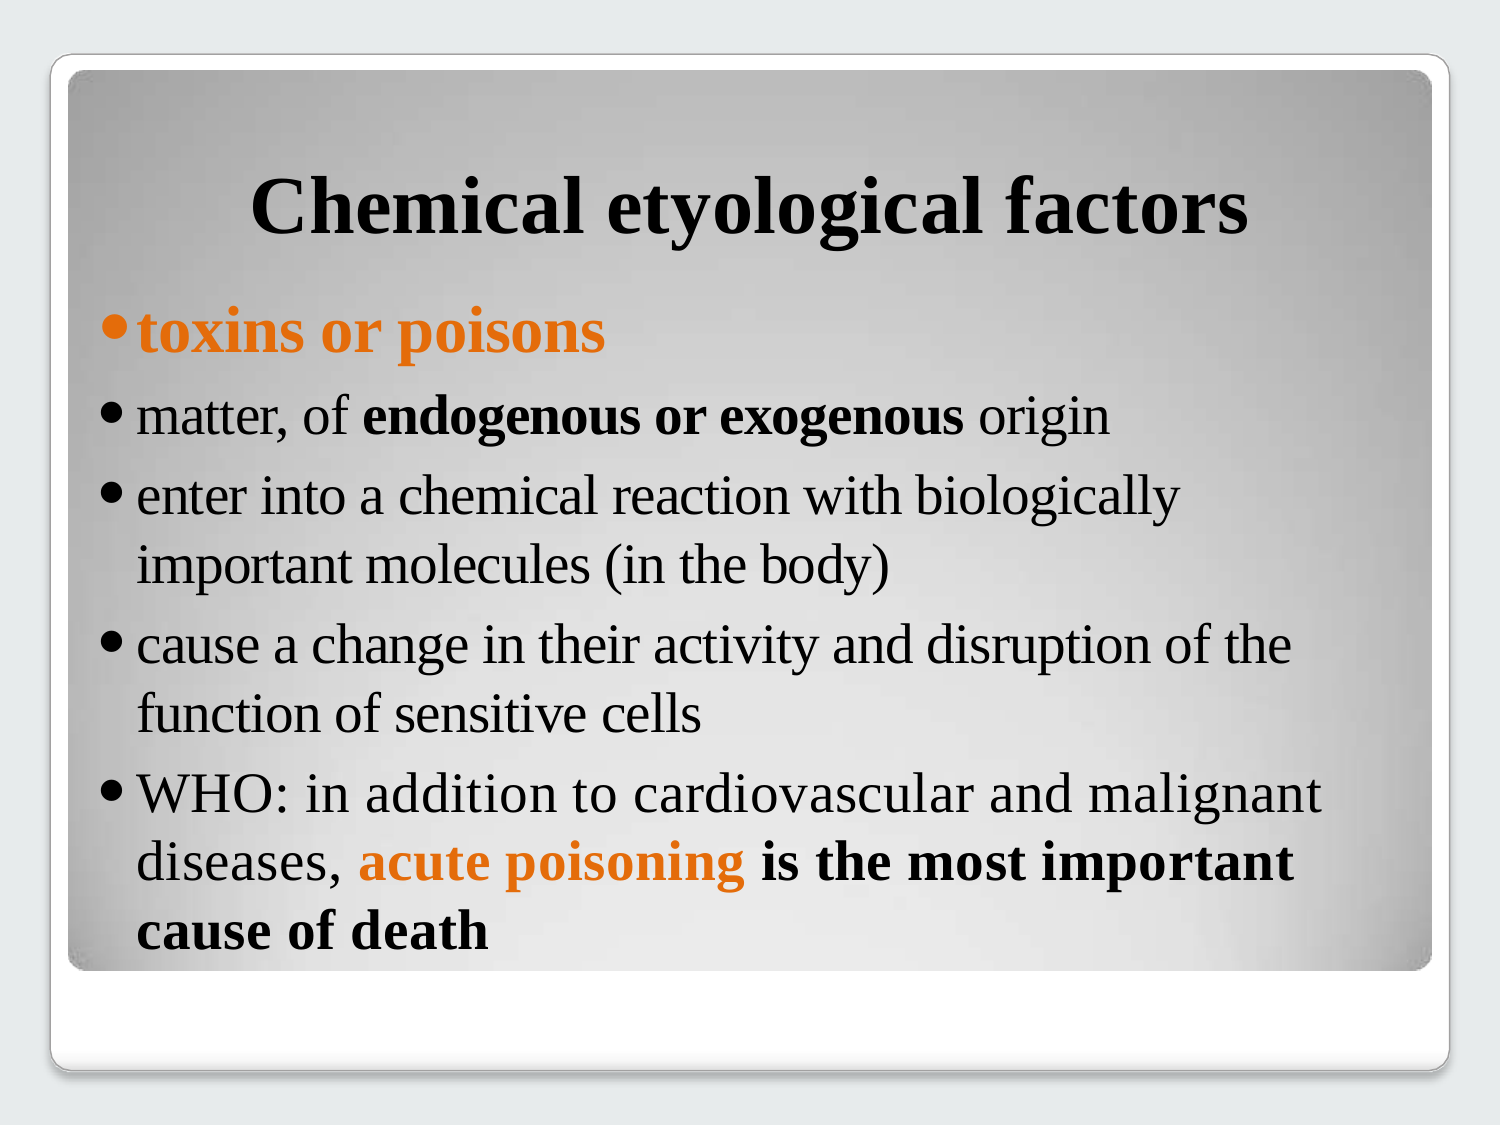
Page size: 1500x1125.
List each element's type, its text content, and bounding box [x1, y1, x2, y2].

title Chemical etyological factors [174, 149, 1325, 274]
text_box toxins or poisons matter, of endogenous or exogenous origin enter into a chemical reaction with biologically important molecules (in the body) cause a change in their activity and disruption of the function of sensitive cells WHO: in addition to cardiovascular and malignant diseases, acute poisoning is the most important cause of death [90, 274, 1343, 962]
picture [36, 46, 1464, 1094]
